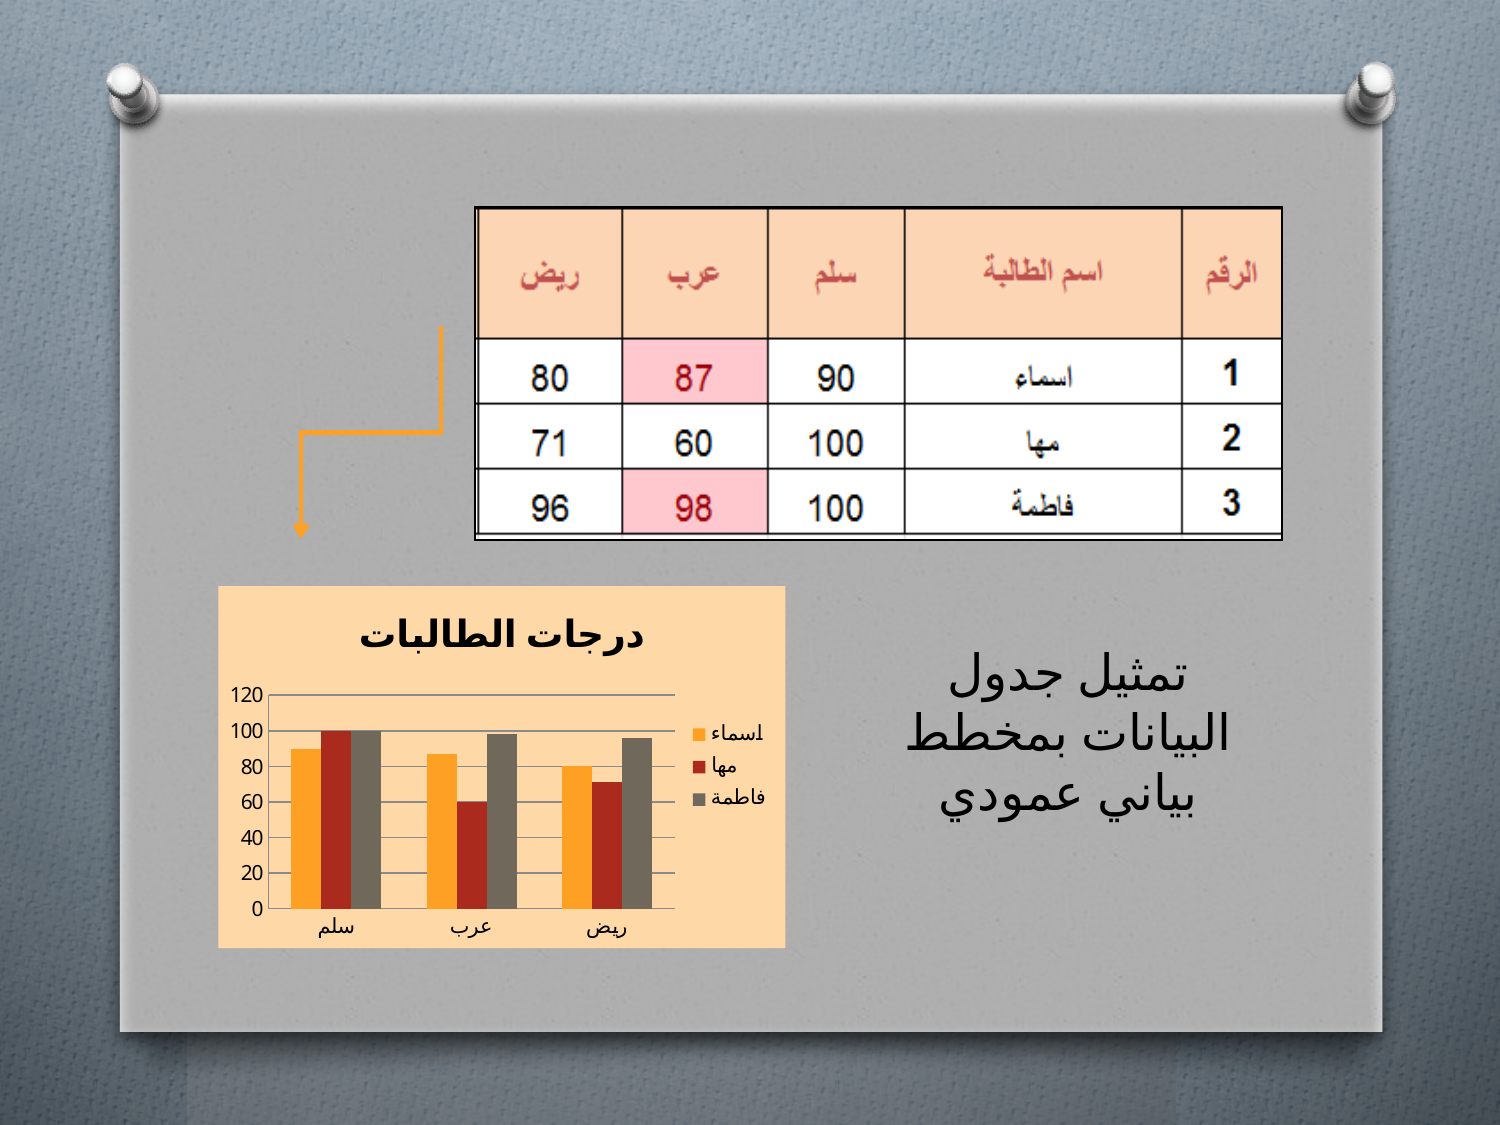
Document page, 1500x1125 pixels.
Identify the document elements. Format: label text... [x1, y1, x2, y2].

chart [218, 585, 786, 949]
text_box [264, 362, 478, 503]
picture [476, 207, 1281, 540]
text_box تمثيل جدول البيانات بمخطط بياني عمودي [878, 633, 1258, 829]
picture [1317, 35, 1439, 156]
picture [75, 29, 198, 153]
